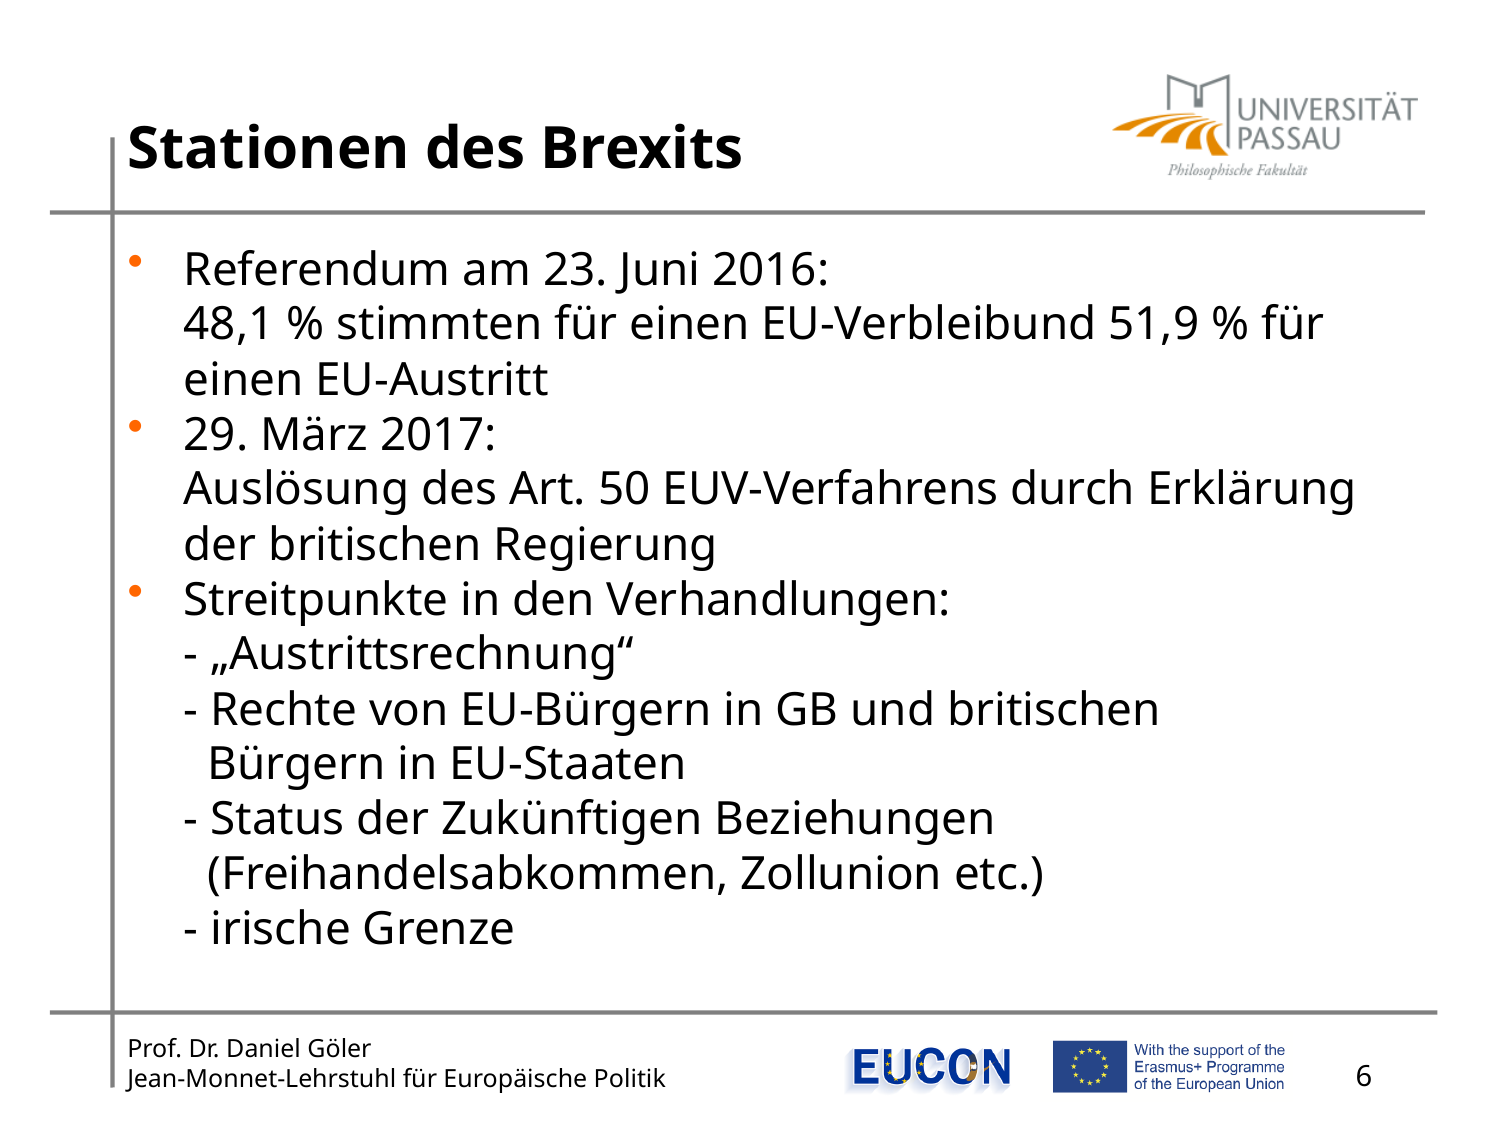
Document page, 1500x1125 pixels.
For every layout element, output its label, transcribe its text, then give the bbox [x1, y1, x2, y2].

list Referendum am 23. Juni 2016: 48,1 % stimmten für einen EU-Verbleibund 51,9 % für einen EU-Austritt 29. März 2017: Auslösung des Art. 50 EUV-Verfahrens durch Erklärung der britischen Regierung Streitpunkte in den Verhandlungen: - „Austrittsrechnung“ - Rechte von EU-Bürgern in GB und britischen Bürgern in EU-Staaten - Status der Zukünftigen Beziehungen (Freihandelsabkommen, Zollunion etc.) - irische Grenze [112, 231, 1388, 982]
picture [837, 1031, 1293, 1102]
picture [1112, 74, 1418, 180]
slide_number 6 [1074, 1049, 1388, 1125]
title Stationen des Brexits [112, 83, 1088, 209]
